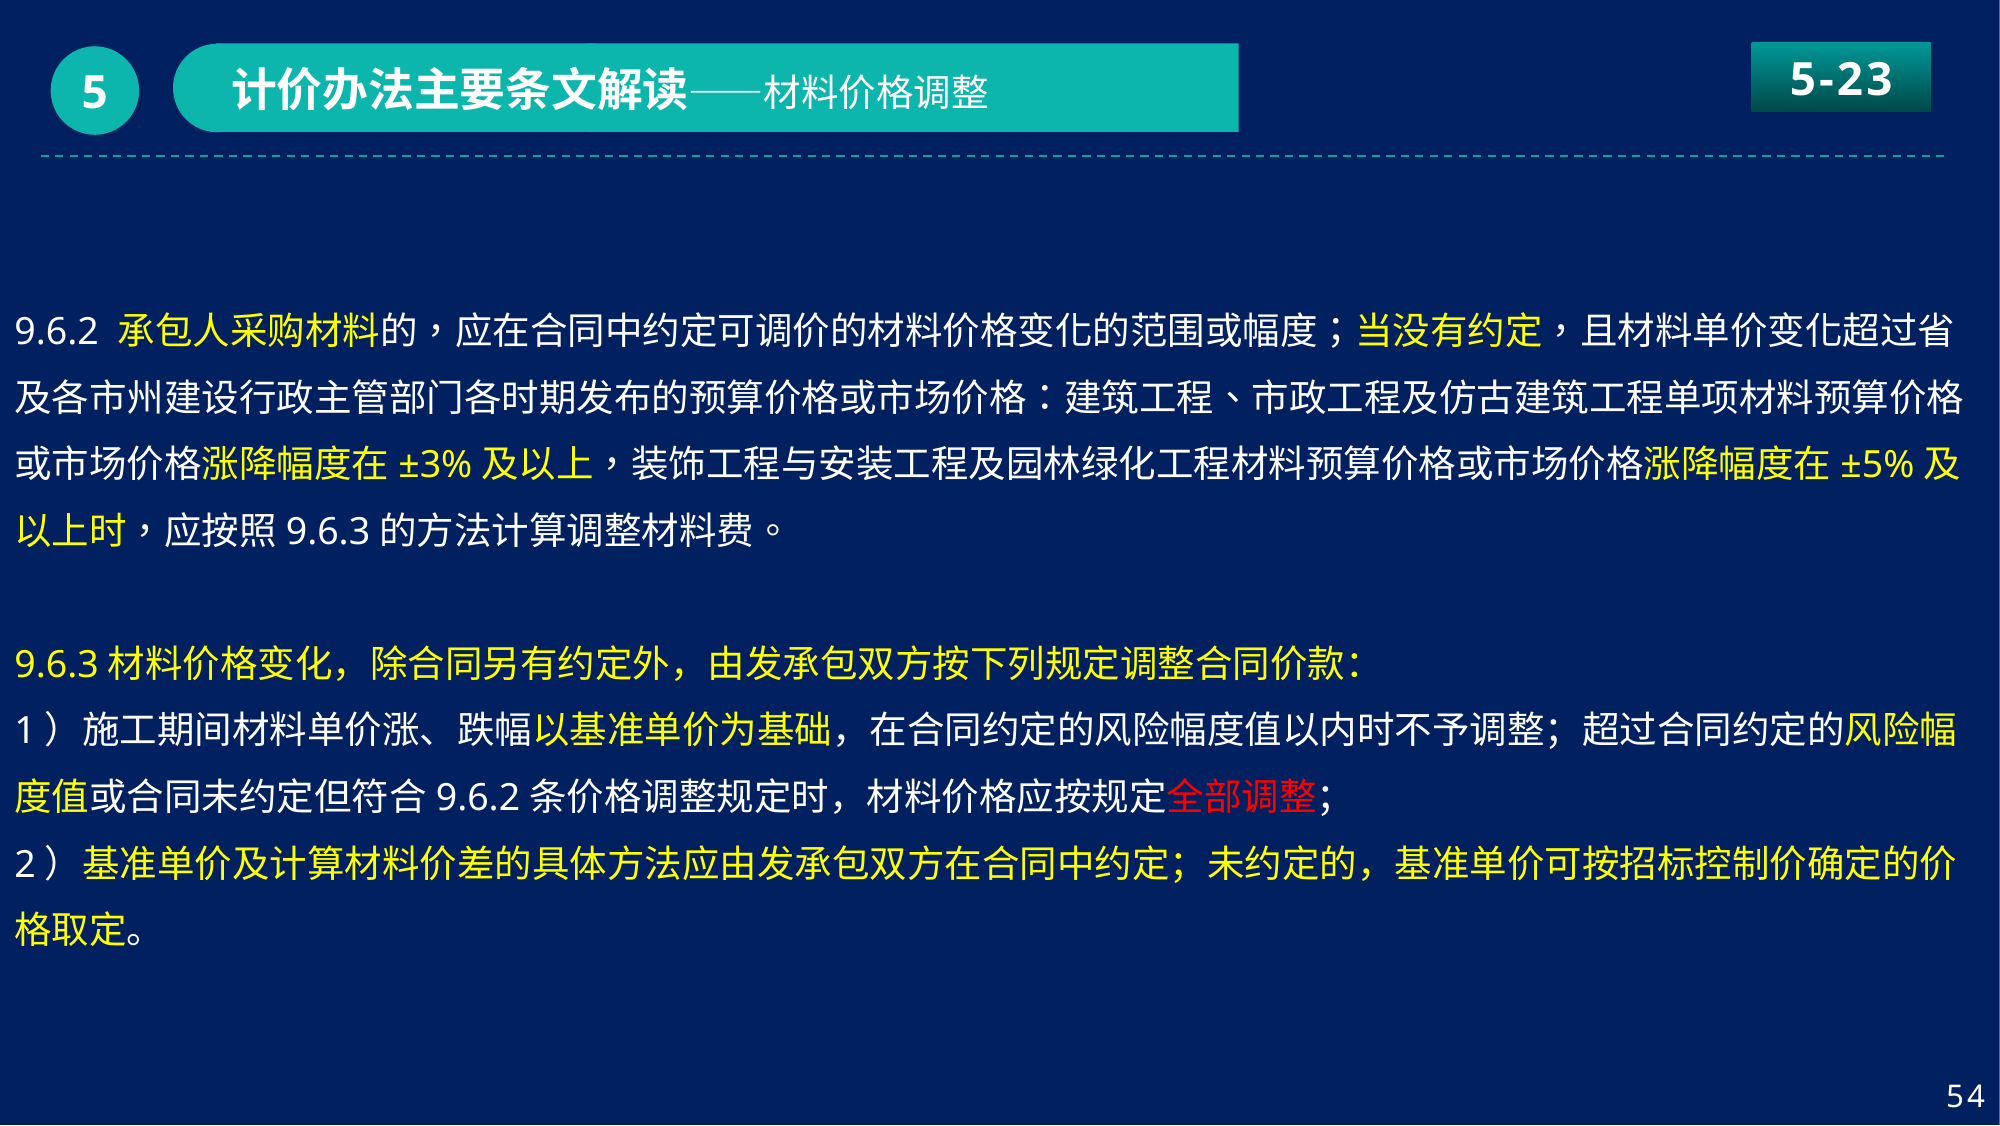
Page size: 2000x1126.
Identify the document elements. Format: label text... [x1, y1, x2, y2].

text_box 54 [1905, 1065, 2000, 1126]
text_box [40, 43, 1950, 157]
text_box 9.6.2 承包人采购材料的，应在合同中约定可调价的材料价格变化的范围或幅度；当没有约定，且材料单价变化超过省及各市州建设行政主管部门各时期发布的预算价格或市场价格：建筑工程、市政工程及仿古建筑工程单项材料预算价格或市场价格涨降幅度在±3%及以上，装饰工程与安装工程及园林绿化工程材料预算价格或市场价格涨降幅度在±5%及以上时，应按照9.6.3的方法计算调整材料费。 9.6.3材料价格变化，除合同另有约定外，由发承包双方按下列规定调整合同价款： 1）施工期间材料单价涨、跌幅以基准单价为基础，在合同约定的风险幅度值以内时不予调整；超过合同约定的风险幅度值或合同未约定但符合9.6.2条价格调整规定时，材料价格应按规定全部调整； 2）基准单价及计算材料价差的具体方法应由发承包双方在合同中约定；未约定的，基准单价可按招标控制价确定的价格取定。 [0, 278, 2000, 959]
